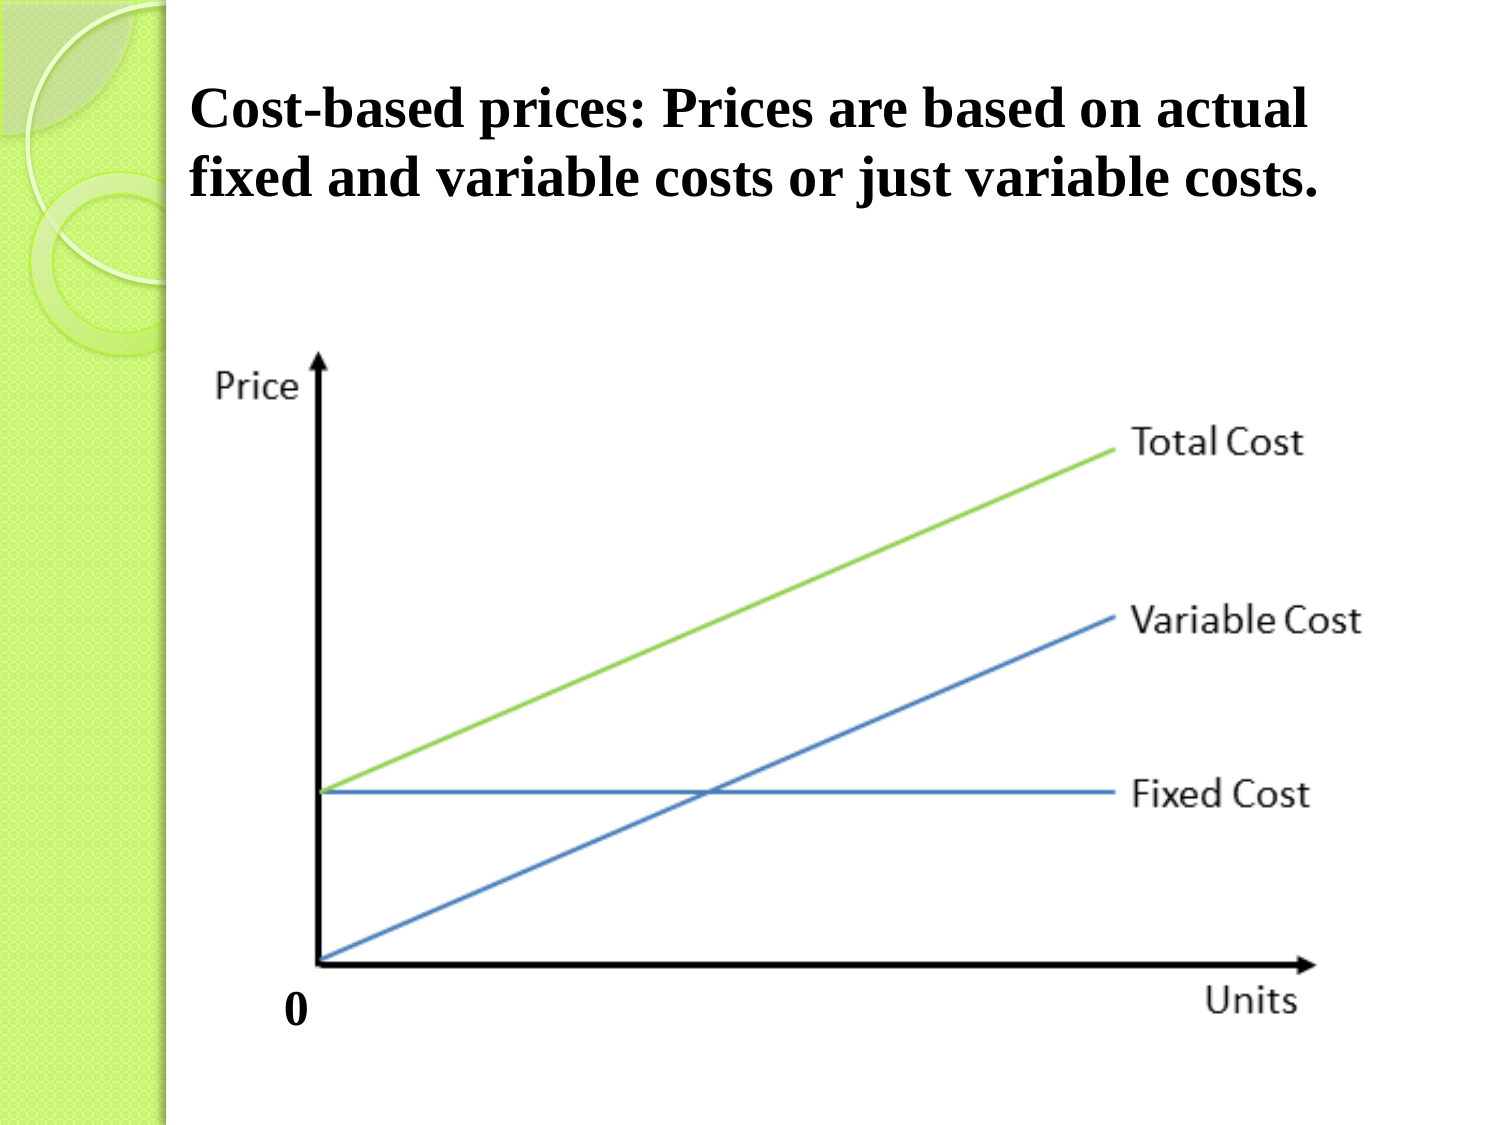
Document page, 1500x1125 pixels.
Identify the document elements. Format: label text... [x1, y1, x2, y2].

picture [174, 273, 1401, 1074]
title Cost-based prices: Prices are based on actual fixed and variable costs or just variable costs. [174, 45, 1450, 233]
